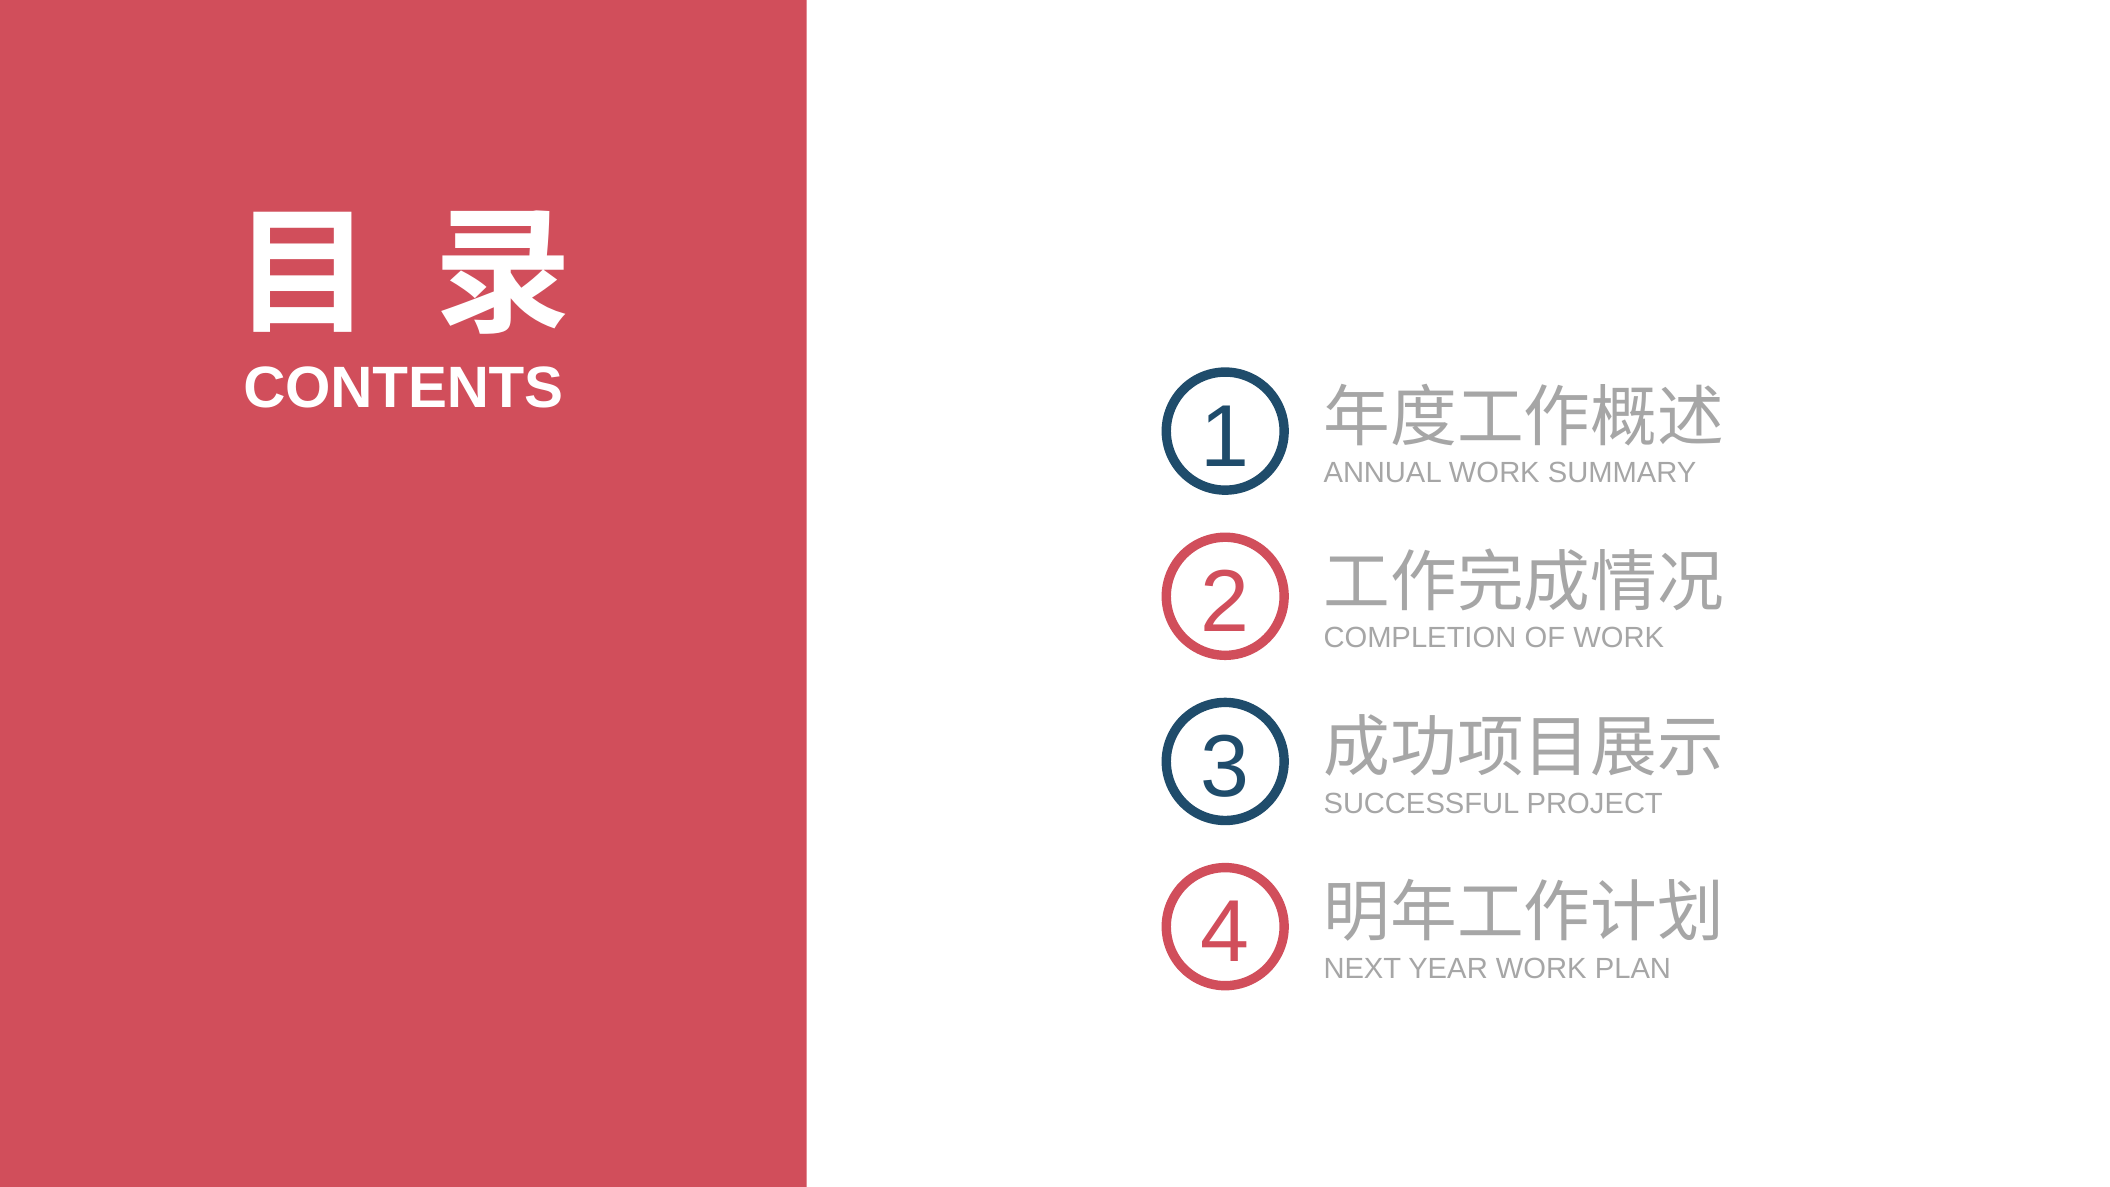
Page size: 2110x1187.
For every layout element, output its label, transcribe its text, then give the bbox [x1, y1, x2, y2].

text_box 1 [1166, 372, 1285, 491]
text_box [0, 0, 808, 1187]
text_box 明年工作计划 NEXT YEAR WORK PLAN [1323, 869, 1768, 985]
text_box 3 [1166, 702, 1285, 821]
text_box 成功项目展示 SUCCESSFUL PROJECT [1323, 703, 1768, 819]
text_box 2 [1166, 537, 1285, 656]
text_box 年度工作概述 ANNUAL WORK SUMMARY [1323, 373, 1768, 489]
text_box 4 [1166, 867, 1285, 986]
text_box CONTENTS [205, 349, 601, 420]
text_box 工作完成情况 COMPLETION OF WORK [1323, 538, 1768, 654]
text_box 目 录 [203, 183, 603, 349]
